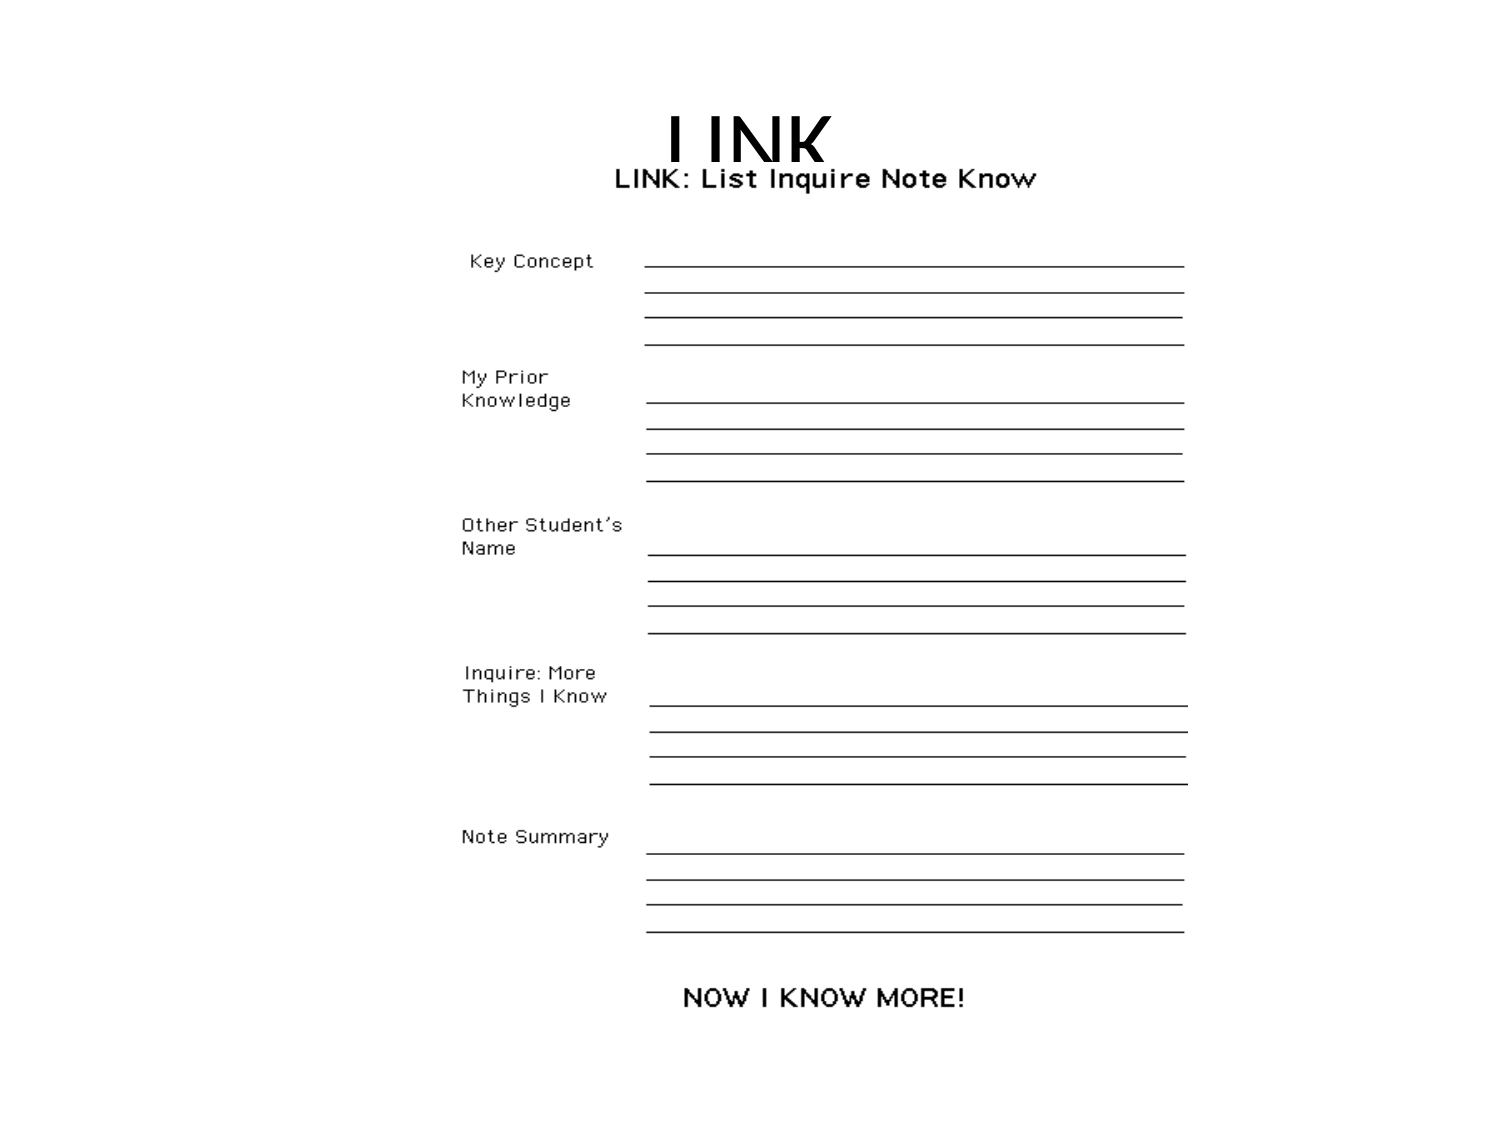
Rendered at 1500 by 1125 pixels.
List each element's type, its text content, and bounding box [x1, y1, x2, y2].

title LINK [75, 45, 1425, 233]
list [449, 162, 1188, 1013]
